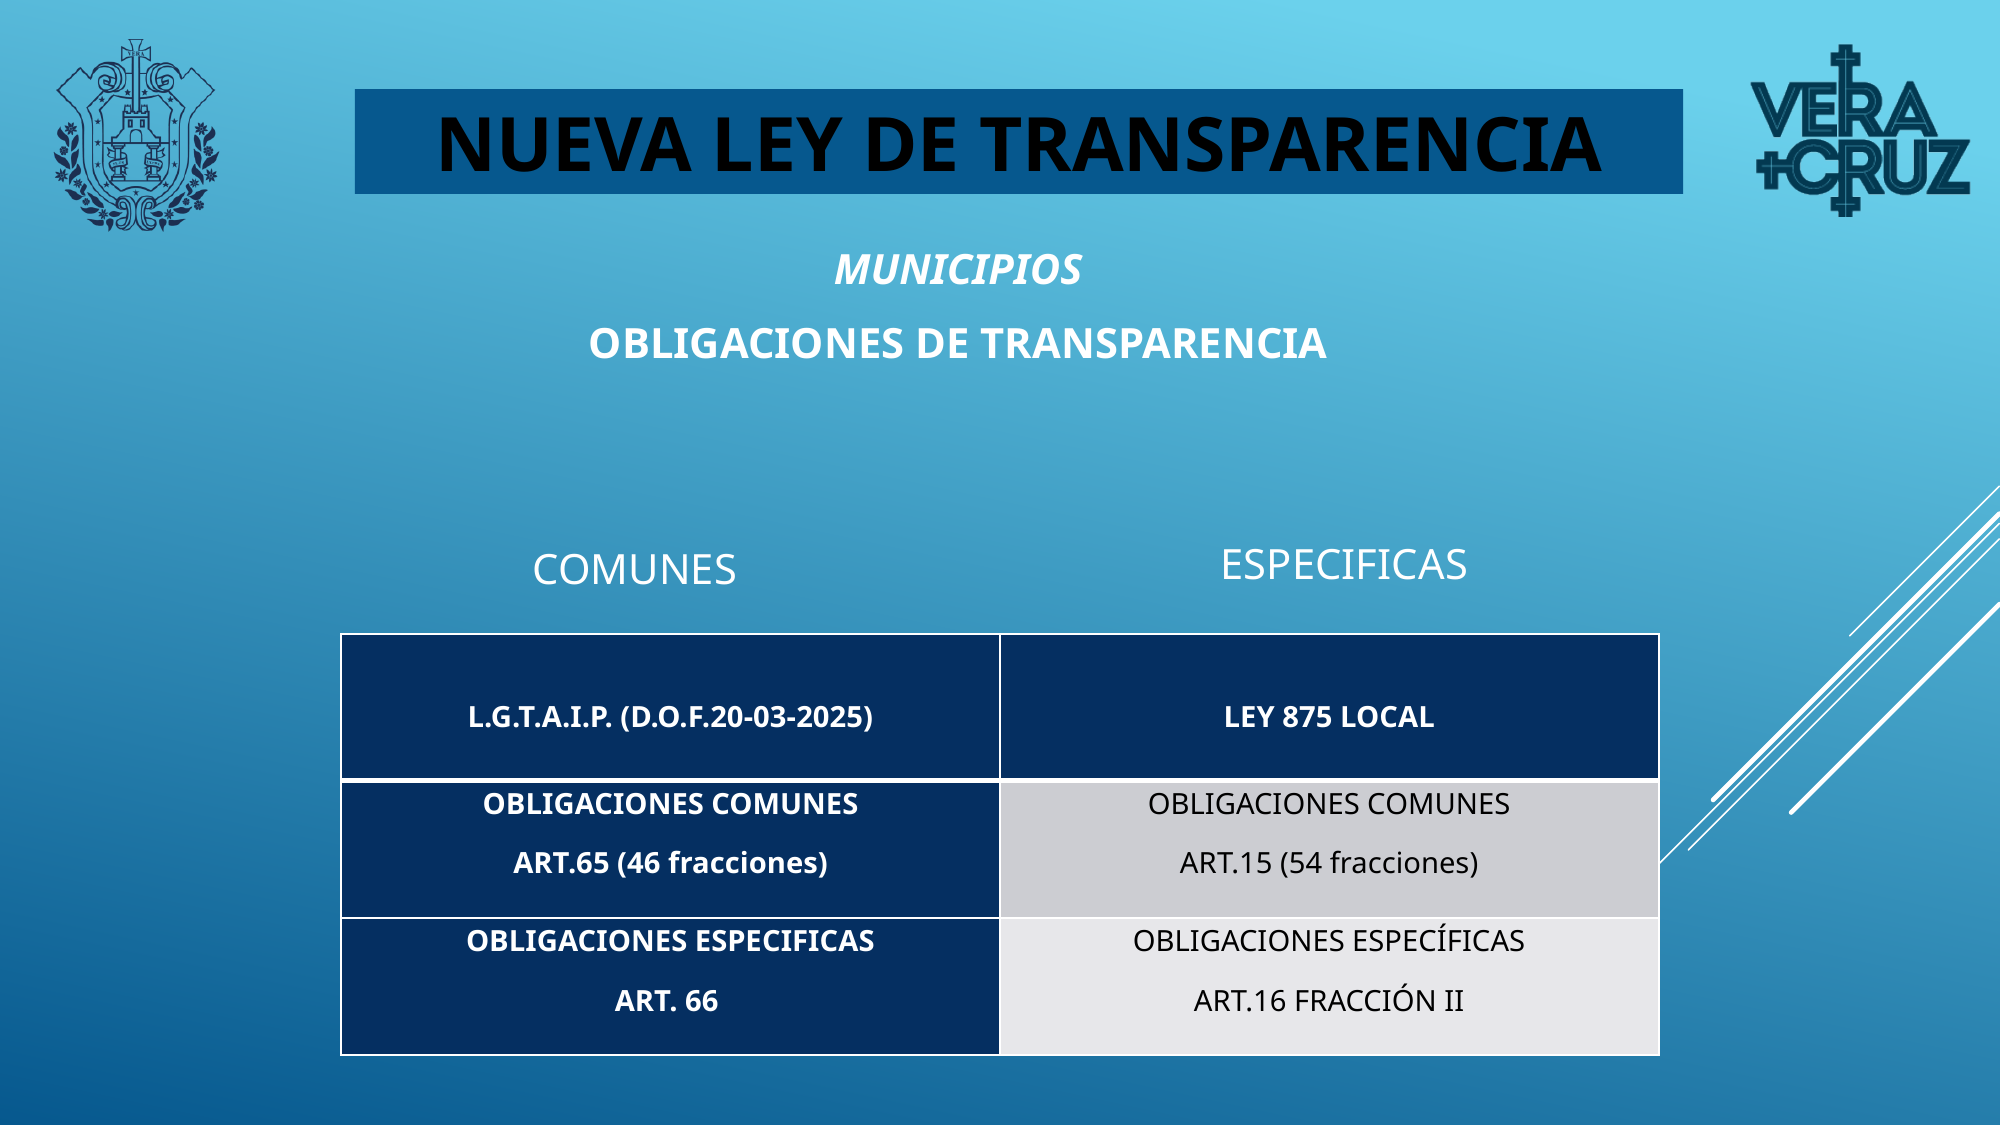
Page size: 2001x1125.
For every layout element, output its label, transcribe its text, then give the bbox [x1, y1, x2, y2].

text_box ESPECIFICAS [1205, 530, 1501, 596]
text_box NUEVA LEY DE TRANSPARENCIA [354, 89, 1684, 194]
text_box MUNICIPIOS OBLIGACIONES DE TRANSPARENCIA [457, 228, 1460, 375]
table_header L.G.T.A.I.P. (D.O.F.20-03-2025) [342, 635, 999, 778]
table_cell OBLIGACIONES COMUNES ART.15 (54 fracciones) [1001, 783, 1658, 917]
table_header LEY 875 LOCAL [1001, 635, 1658, 778]
table_cell OBLIGACIONES ESPECIFICAS ART. 66 [342, 919, 999, 1054]
table_cell OBLIGACIONES COMUNES ART.65 (46 fracciones) [342, 783, 999, 917]
table_cell OBLIGACIONES ESPECÍFICAS ART.16 FRACCIÓN II [1001, 919, 1658, 1054]
picture [1800, 152, 1838, 182]
picture [28, 28, 244, 242]
text_box COMUNES [518, 535, 813, 601]
picture [1744, 39, 1972, 217]
picture [1852, 153, 1867, 165]
